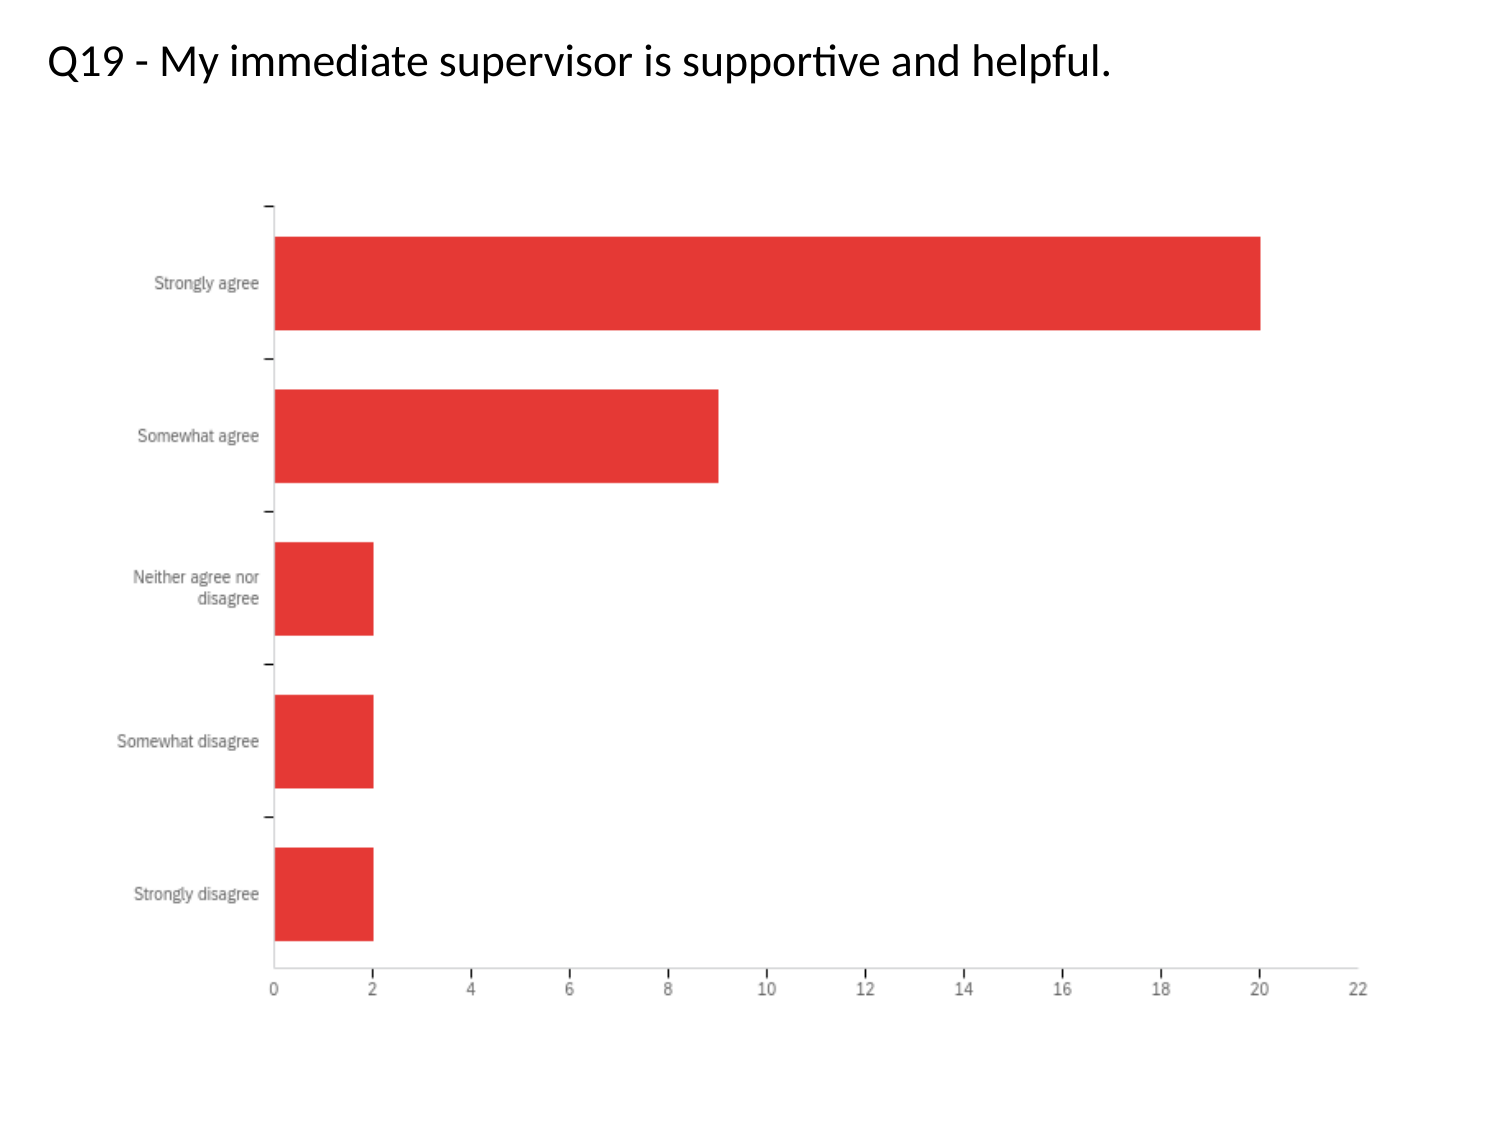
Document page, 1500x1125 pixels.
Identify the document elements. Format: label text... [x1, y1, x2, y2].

picture [93, 196, 1407, 1018]
text_box Q19 - My immediate supervisor is supportive and helpful. [32, 22, 1383, 84]
